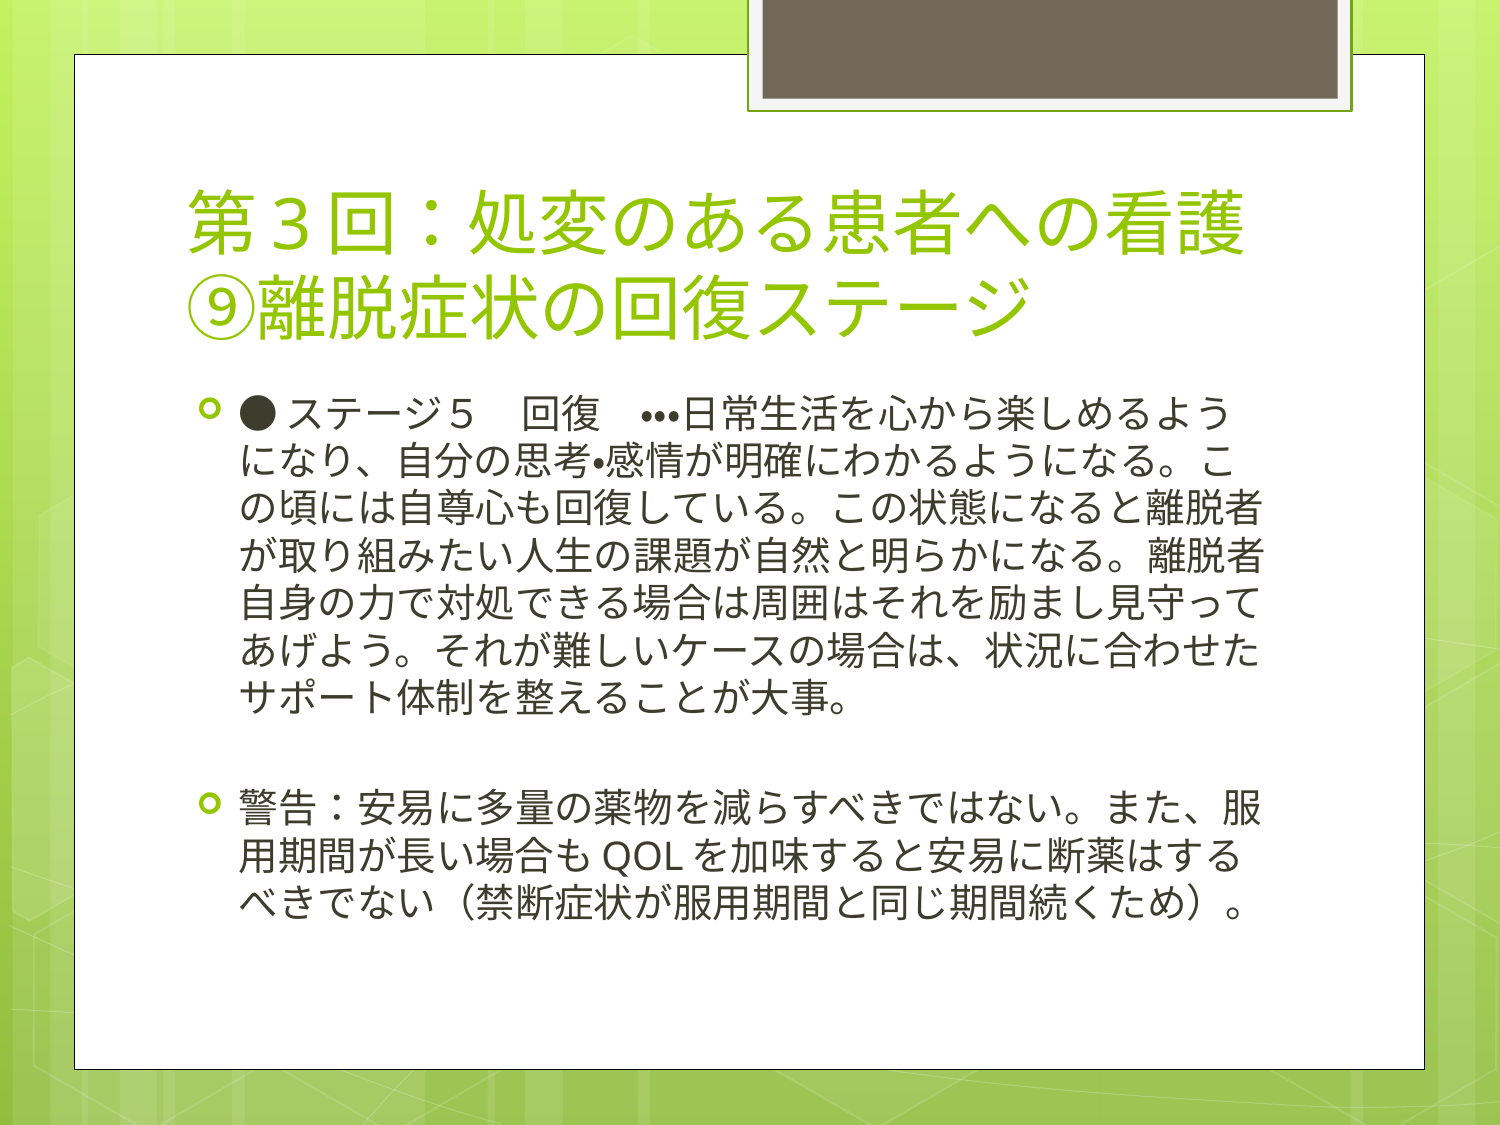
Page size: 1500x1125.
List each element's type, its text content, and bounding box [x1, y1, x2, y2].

list ●ステージ５ 回復 ・・・日常生活を心から楽しめるようになり、自分の思考・感情が明確にわかるようになる。この頃には自尊心も回復している。この状態になると離脱者が取り組みたい人生の課題が自然と明らかになる。離脱者自身の力で対処できる場合は周囲はそれを励まし見守ってあげよう。それが難しいケースの場合は、状況に合わせたサポート体制を整えることが大事。 警告：安易に多量の薬物を減らすべきではない。また、服用期間が長い場合もQOLを加味すると安易に断薬はするべきでない（禁断症状が服用期間と同じ期間続くため）。 [171, 381, 1283, 957]
title 第3回：処変のある患者への看護 ⑨離脱症状の回復ステージ [171, 168, 1324, 357]
